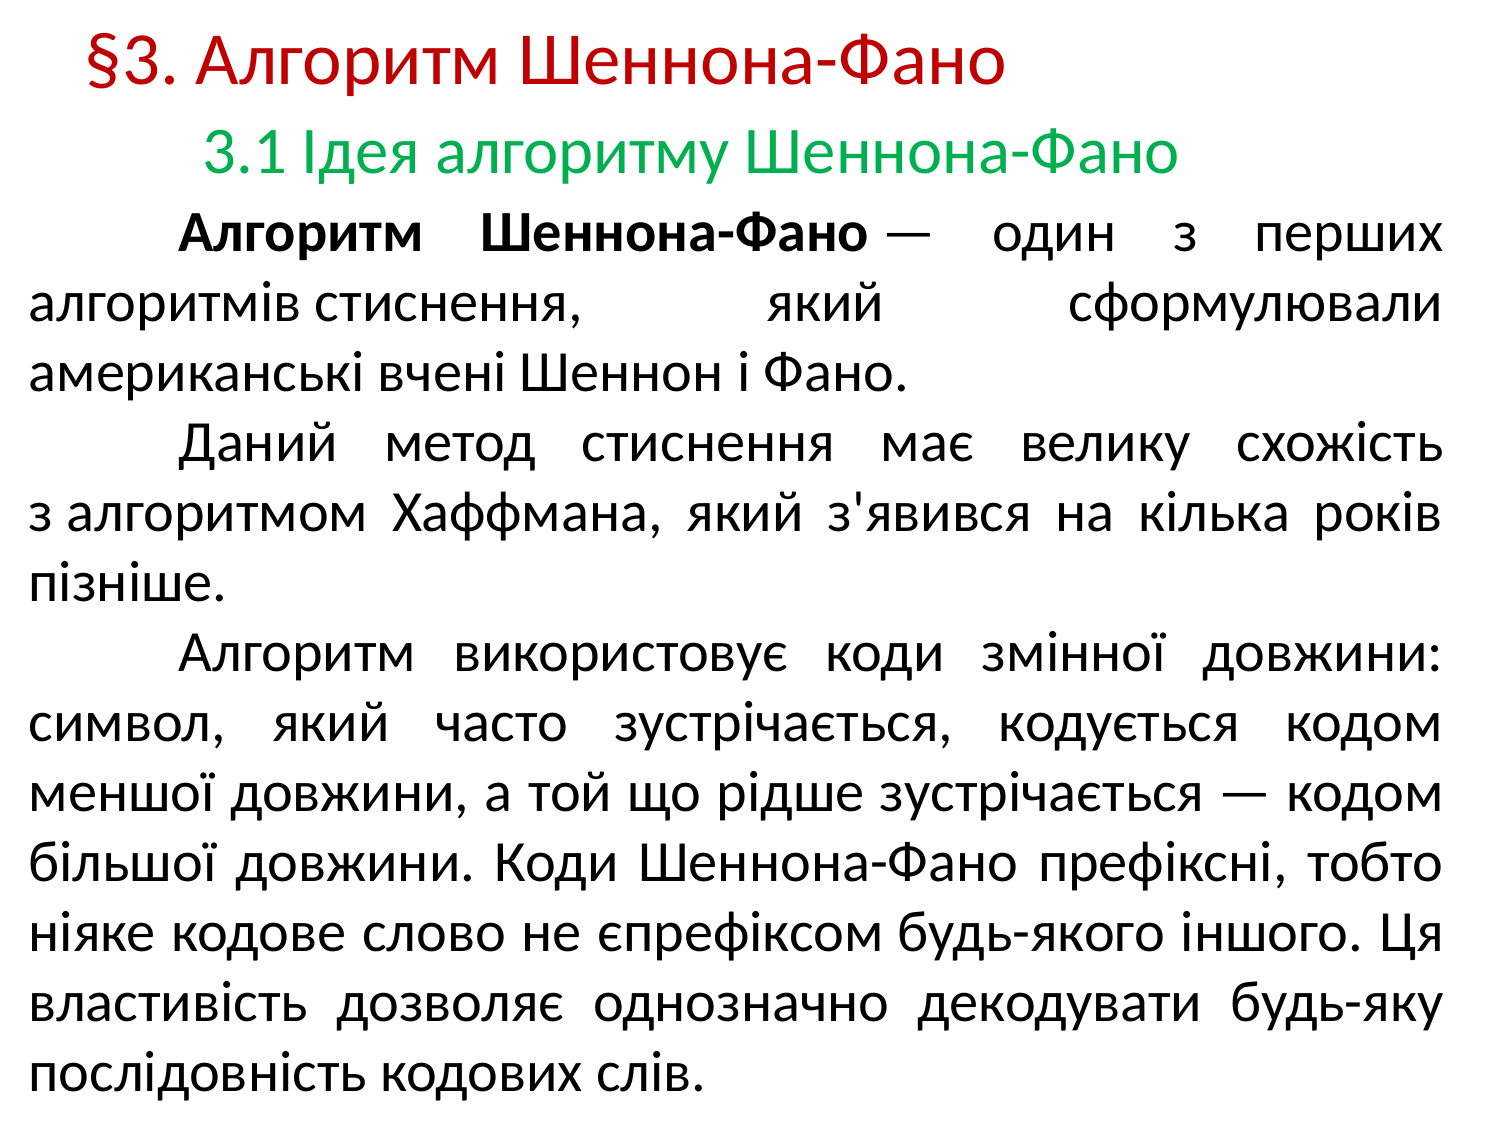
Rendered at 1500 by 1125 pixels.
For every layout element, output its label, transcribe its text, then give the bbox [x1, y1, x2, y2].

text_box 3.1 Ідея алгоритму Шеннона-Фано [187, 99, 1197, 195]
text_box §3. Алгоритм Шеннона-Фано [70, 2, 1023, 107]
text_box Алгоритм Шеннона-Фано — один з перших алгоритмів стиснення, який сформулювали американські вчені Шеннон і Фано. Даний метод стиснення має велику схожість з алгоритмом Хаффмана, який з'явився на кілька років пізніше. Алгоритм використовує коди змінної довжини: символ, який часто зустрічається, кодується кодом меншої довжини, а той що рідше зустрічається — кодом більшої довжини. Коди Шеннона-Фано префіксні, тобто ніяке кодове слово не єпрефіксом будь-якого іншого. Ця властивість дозволяє однозначно декодувати будь-яку послідовність кодових слів. [13, 185, 1459, 1110]
